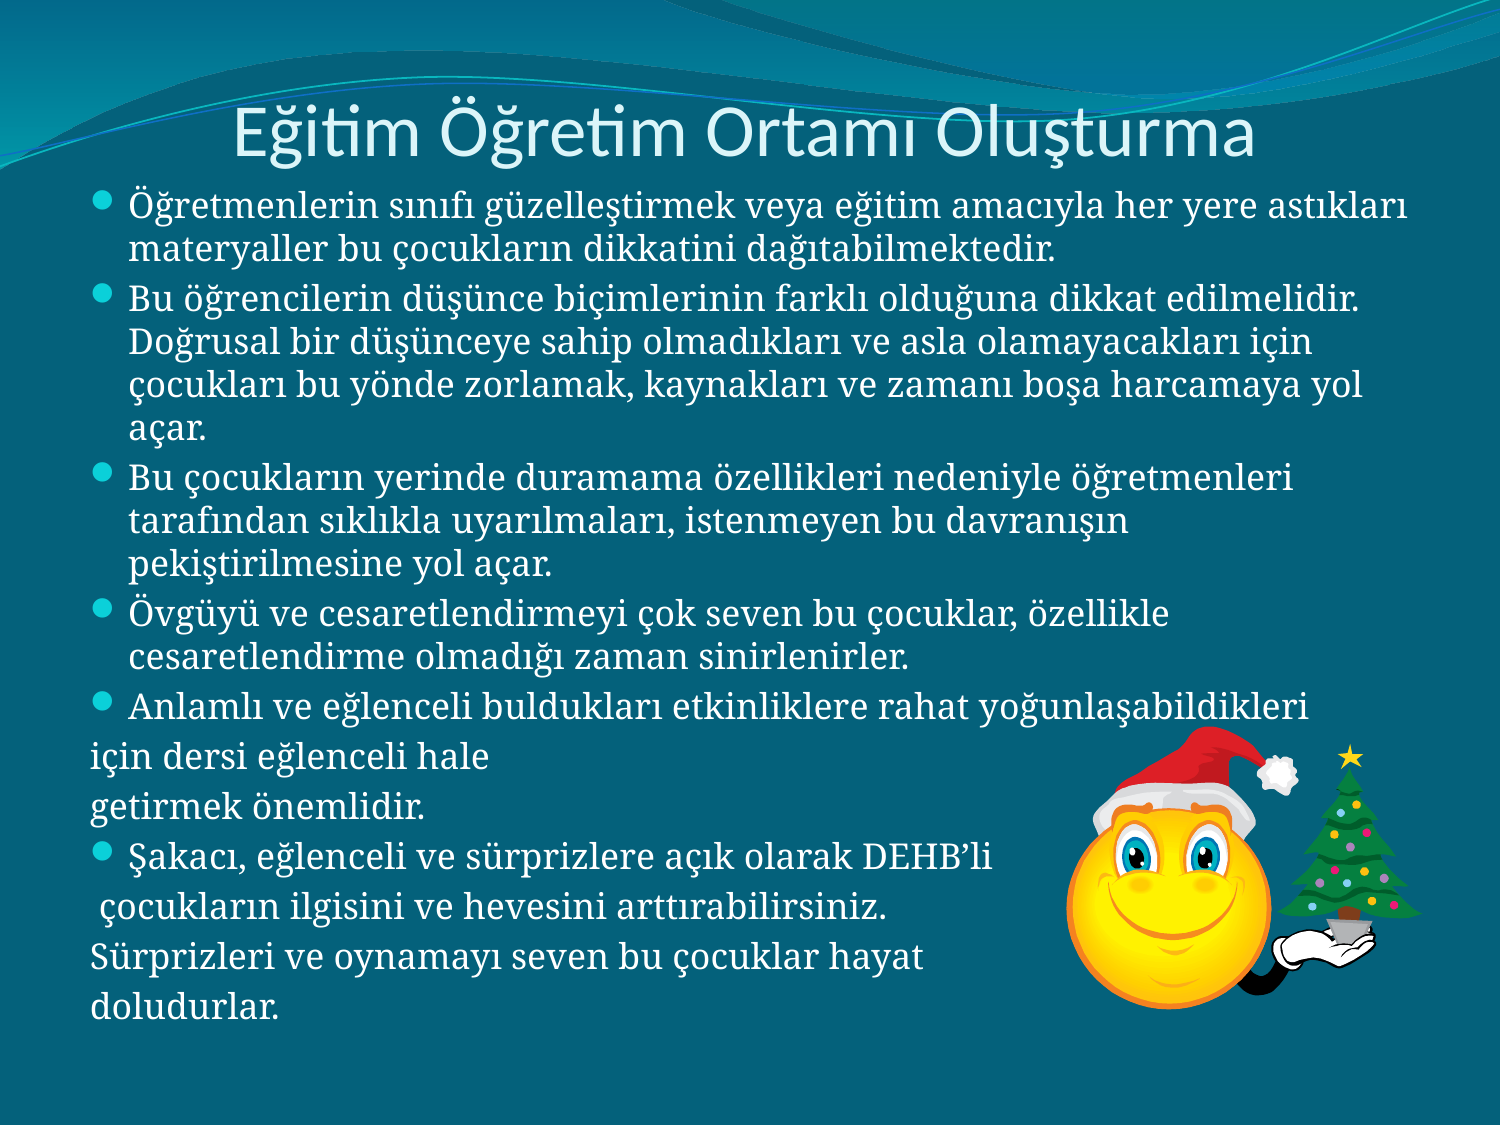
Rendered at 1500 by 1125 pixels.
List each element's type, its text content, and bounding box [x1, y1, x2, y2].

picture [1051, 164, 1062, 168]
picture [495, 164, 518, 168]
picture [274, 164, 297, 168]
list Öğretmenlerin sınıfı güzelleştirmek veya eğitim amacıyla her yere astıkları materyaller bu çocukların dikkatini dağıtabilmektedir. Bu öğrencilerin düşünce biçimlerinin farklı olduğuna dikkat edilmelidir. Doğrusal bir düşünceye sahip olmadıkları ve asla olamayacakları için çocukları bu yönde zorlamak, kaynakları ve zamanı boşa harcamaya yol açar. Bu çocukların yerinde duramama özellikleri nedeniyle öğretmenleri tarafından sıklıkla uyarılmaları, istenmeyen bu davranışın pekiştirilmesine yol açar. Övgüyü ve cesaretlendirmeyi çok seven bu çocuklar, özellikle cesaretlendirme olmadığı zaman sinirlenirler. Anlamlı ve eğlenceli buldukları etkinliklere rahat yoğunlaşabildikleri için dersi eğlenceli hale getirmek önemlidir. Şakacı, eğlenceli ve sürprizlere açık olarak DEHB’li çocukların ilgisini ve hevesini arttırabilirsiniz. Sürprizleri ve oynamayı seven bu çocuklar hayat doludurlar. [75, 175, 1425, 1038]
title Eğitim Öğretim Ortamı Oluşturma [70, 82, 1421, 164]
picture [1067, 727, 1420, 1009]
picture [1340, 749, 1360, 766]
